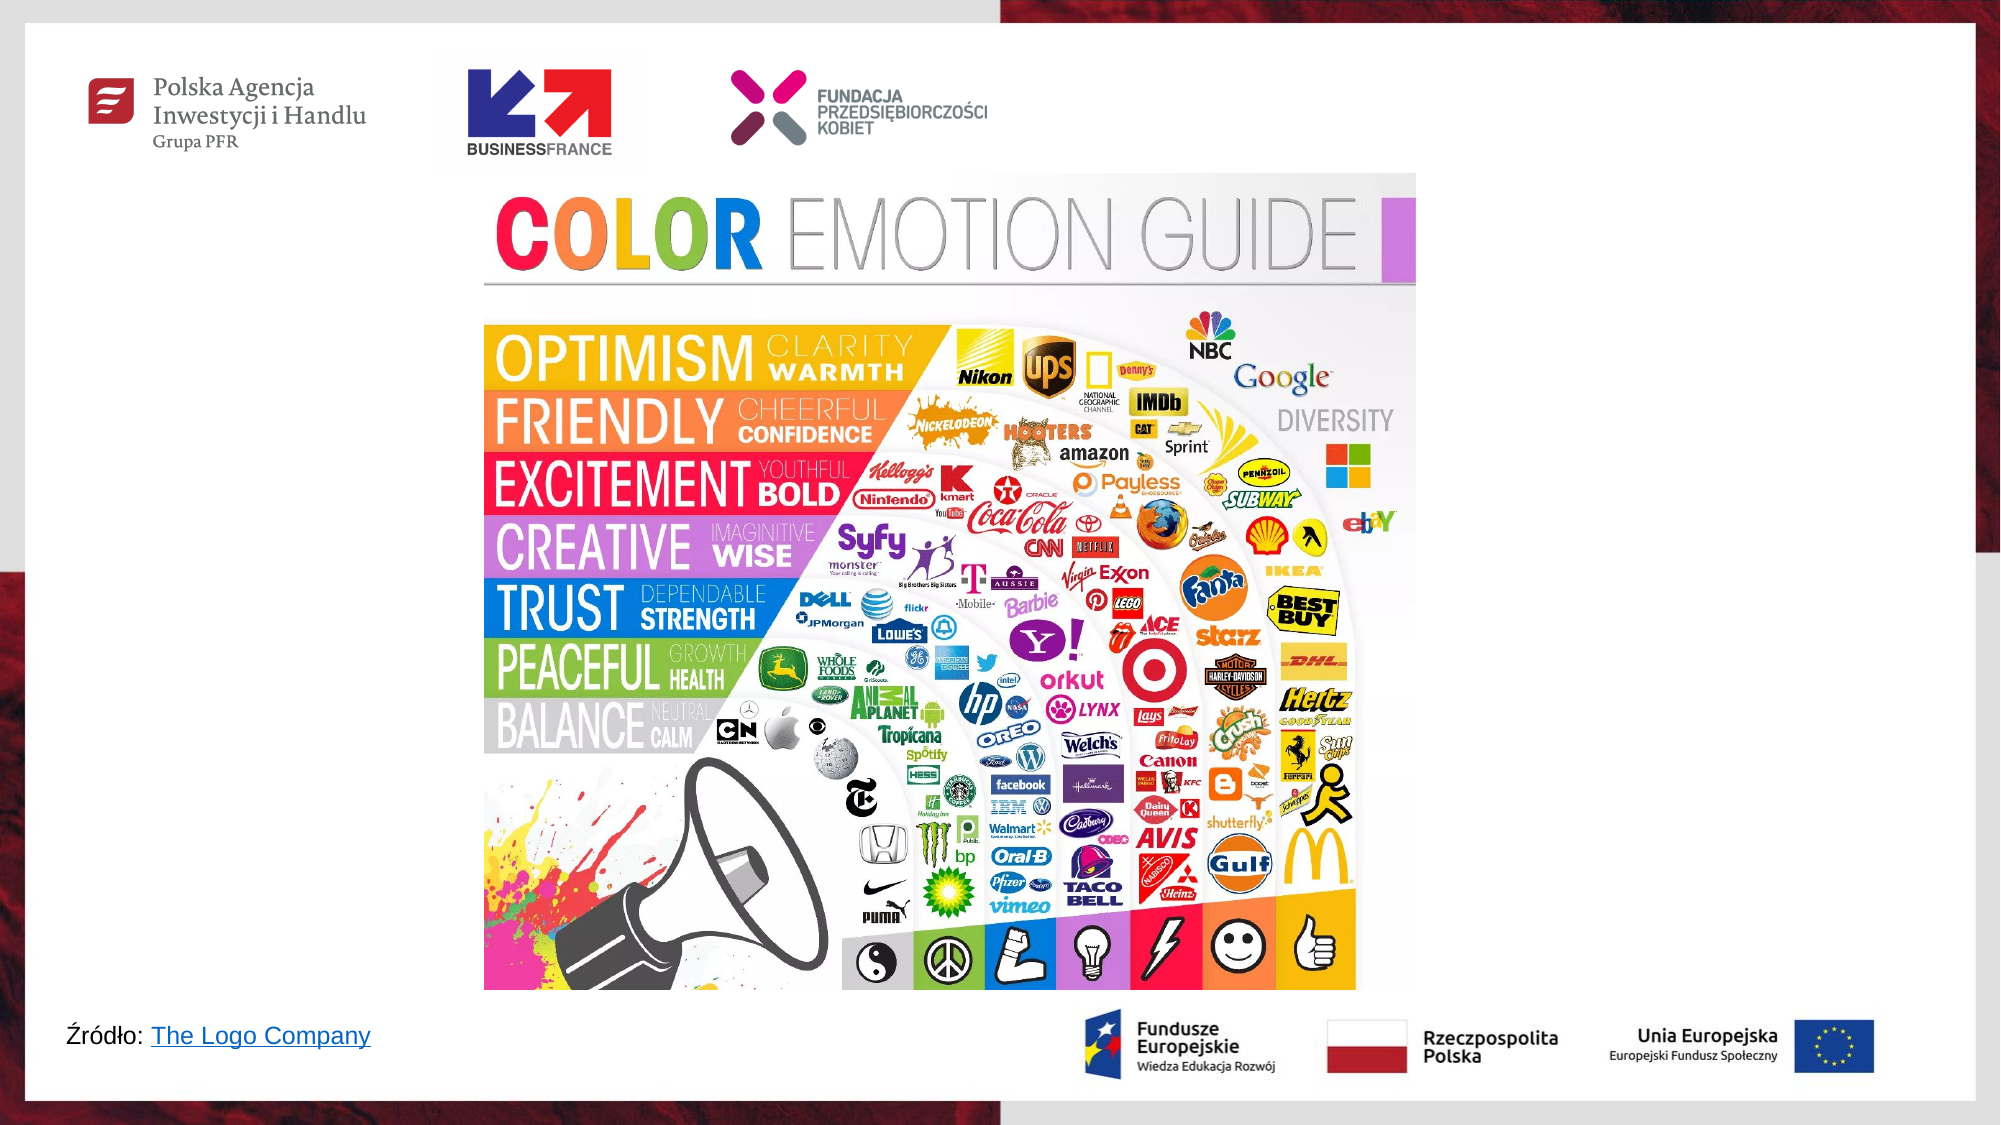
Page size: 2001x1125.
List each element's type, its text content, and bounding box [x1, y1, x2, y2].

title Źródło: The Logo Company [51, 997, 419, 1076]
picture [0, 0, 2001, 1125]
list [484, 173, 1416, 990]
